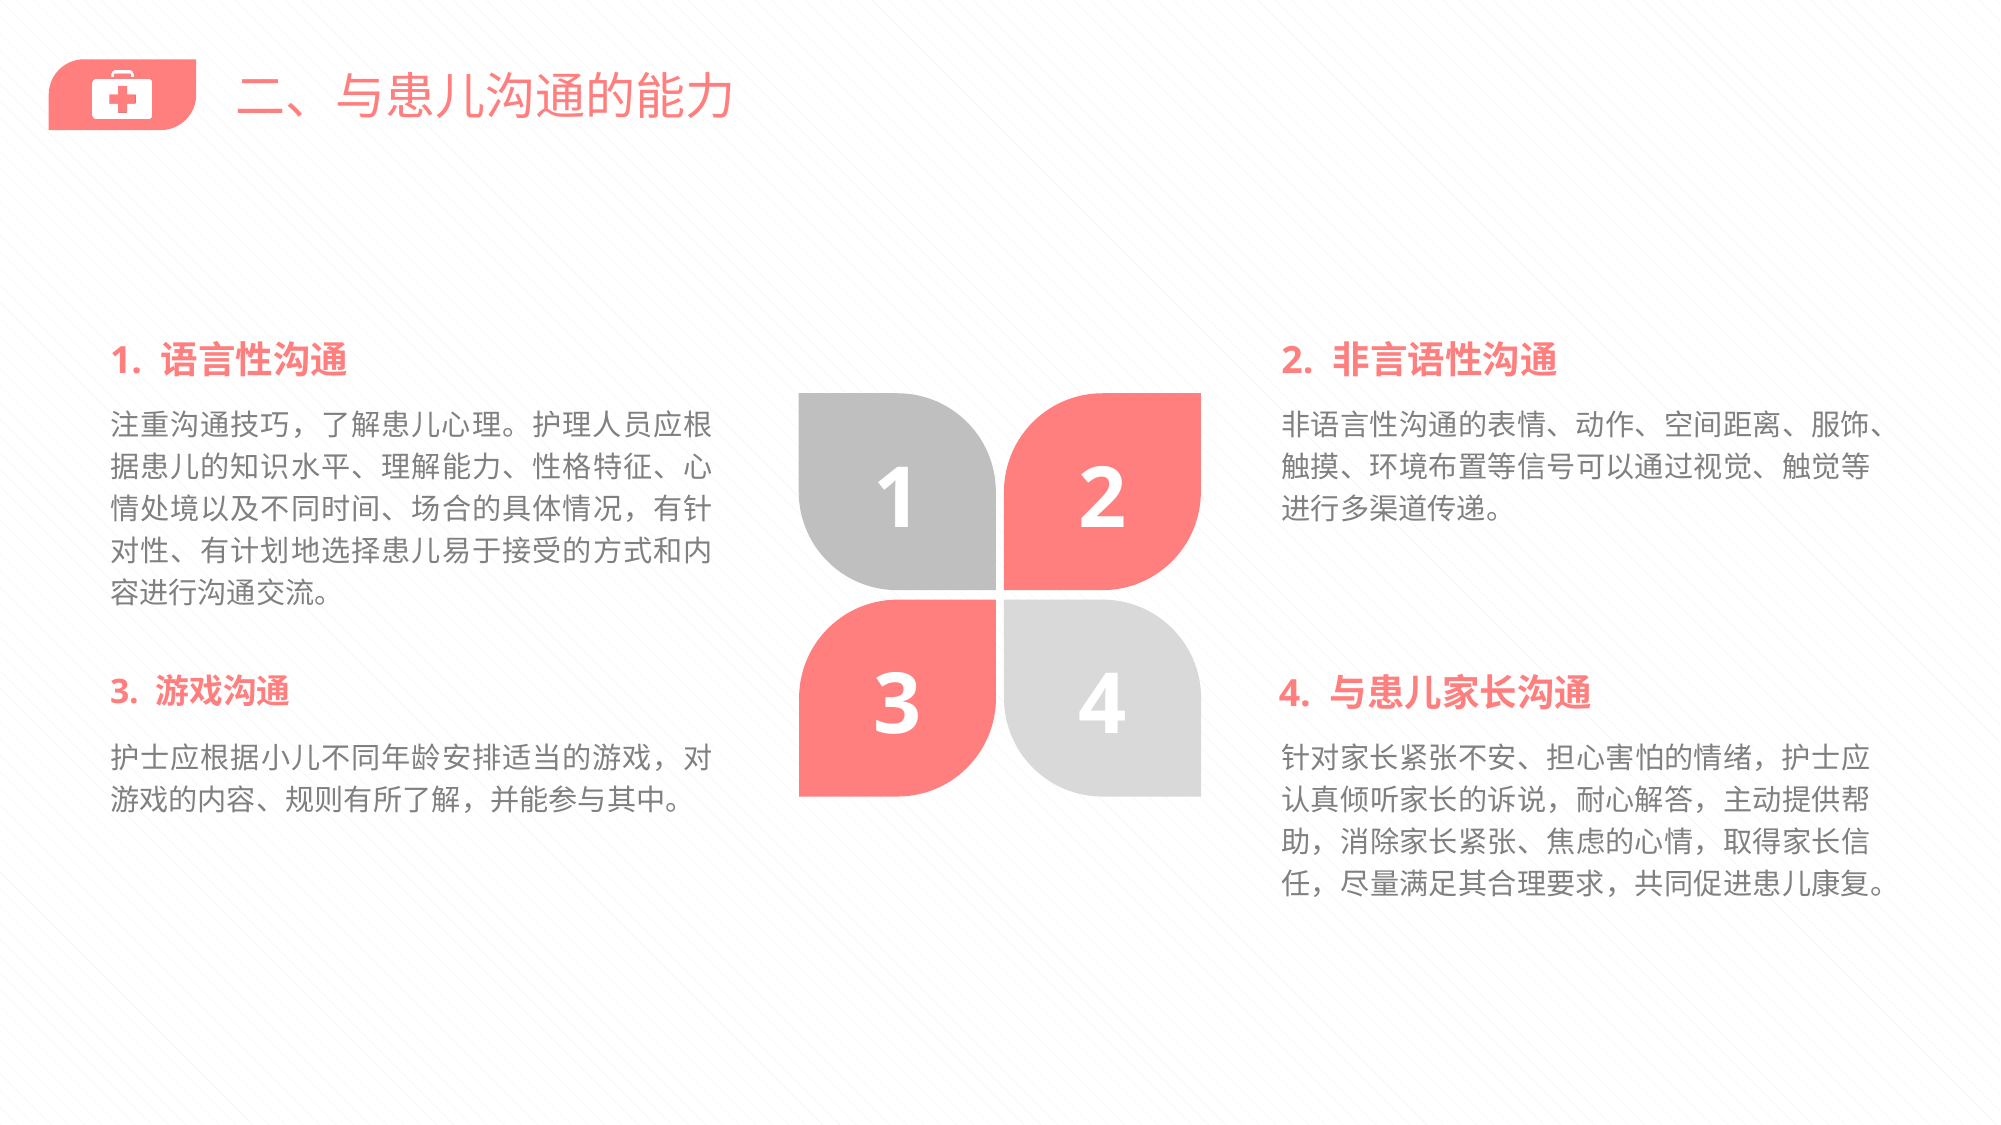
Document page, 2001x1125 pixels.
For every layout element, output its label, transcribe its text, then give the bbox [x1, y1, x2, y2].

text_box 护士应根据小儿不同年龄安排适当的游戏，对游戏的内容、规则有所了解，并能参与其中。 [95, 724, 727, 824]
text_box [799, 599, 996, 797]
text_box 注重沟通技巧，了解患儿心理。护理人员应根据患儿的知识水平、理解能力、性格特征、心情处境以及不同时间、场合的具体情况，有针对性、有计划地选择患儿易于接受的方式和内容进行沟通交流。 [95, 392, 728, 617]
text_box 非语言性沟通的表情、动作、空间距离、服饰、触摸、环境布置等信号可以通过视觉、触觉等进行多渠道传递。 [1266, 392, 1885, 533]
text_box 1. 语言性沟通 [95, 329, 650, 389]
text_box 针对家长紧张不安、担心害怕的情绪，护士应认真倾听家长的诉说，耐心解答，主动提供帮助，消除家长紧张、焦虑的心情，取得家长信任，尽量满足其合理要求，共同促进患儿康复。 [1266, 724, 1885, 908]
text_box 4. 与患儿家长沟通 [1264, 662, 1607, 722]
text_box 3. 游戏沟通 [95, 662, 650, 718]
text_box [48, 50, 1934, 139]
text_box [1003, 599, 1202, 797]
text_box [1003, 393, 1201, 591]
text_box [798, 393, 996, 591]
text_box 2. 非言语性沟通 [1266, 329, 1885, 389]
